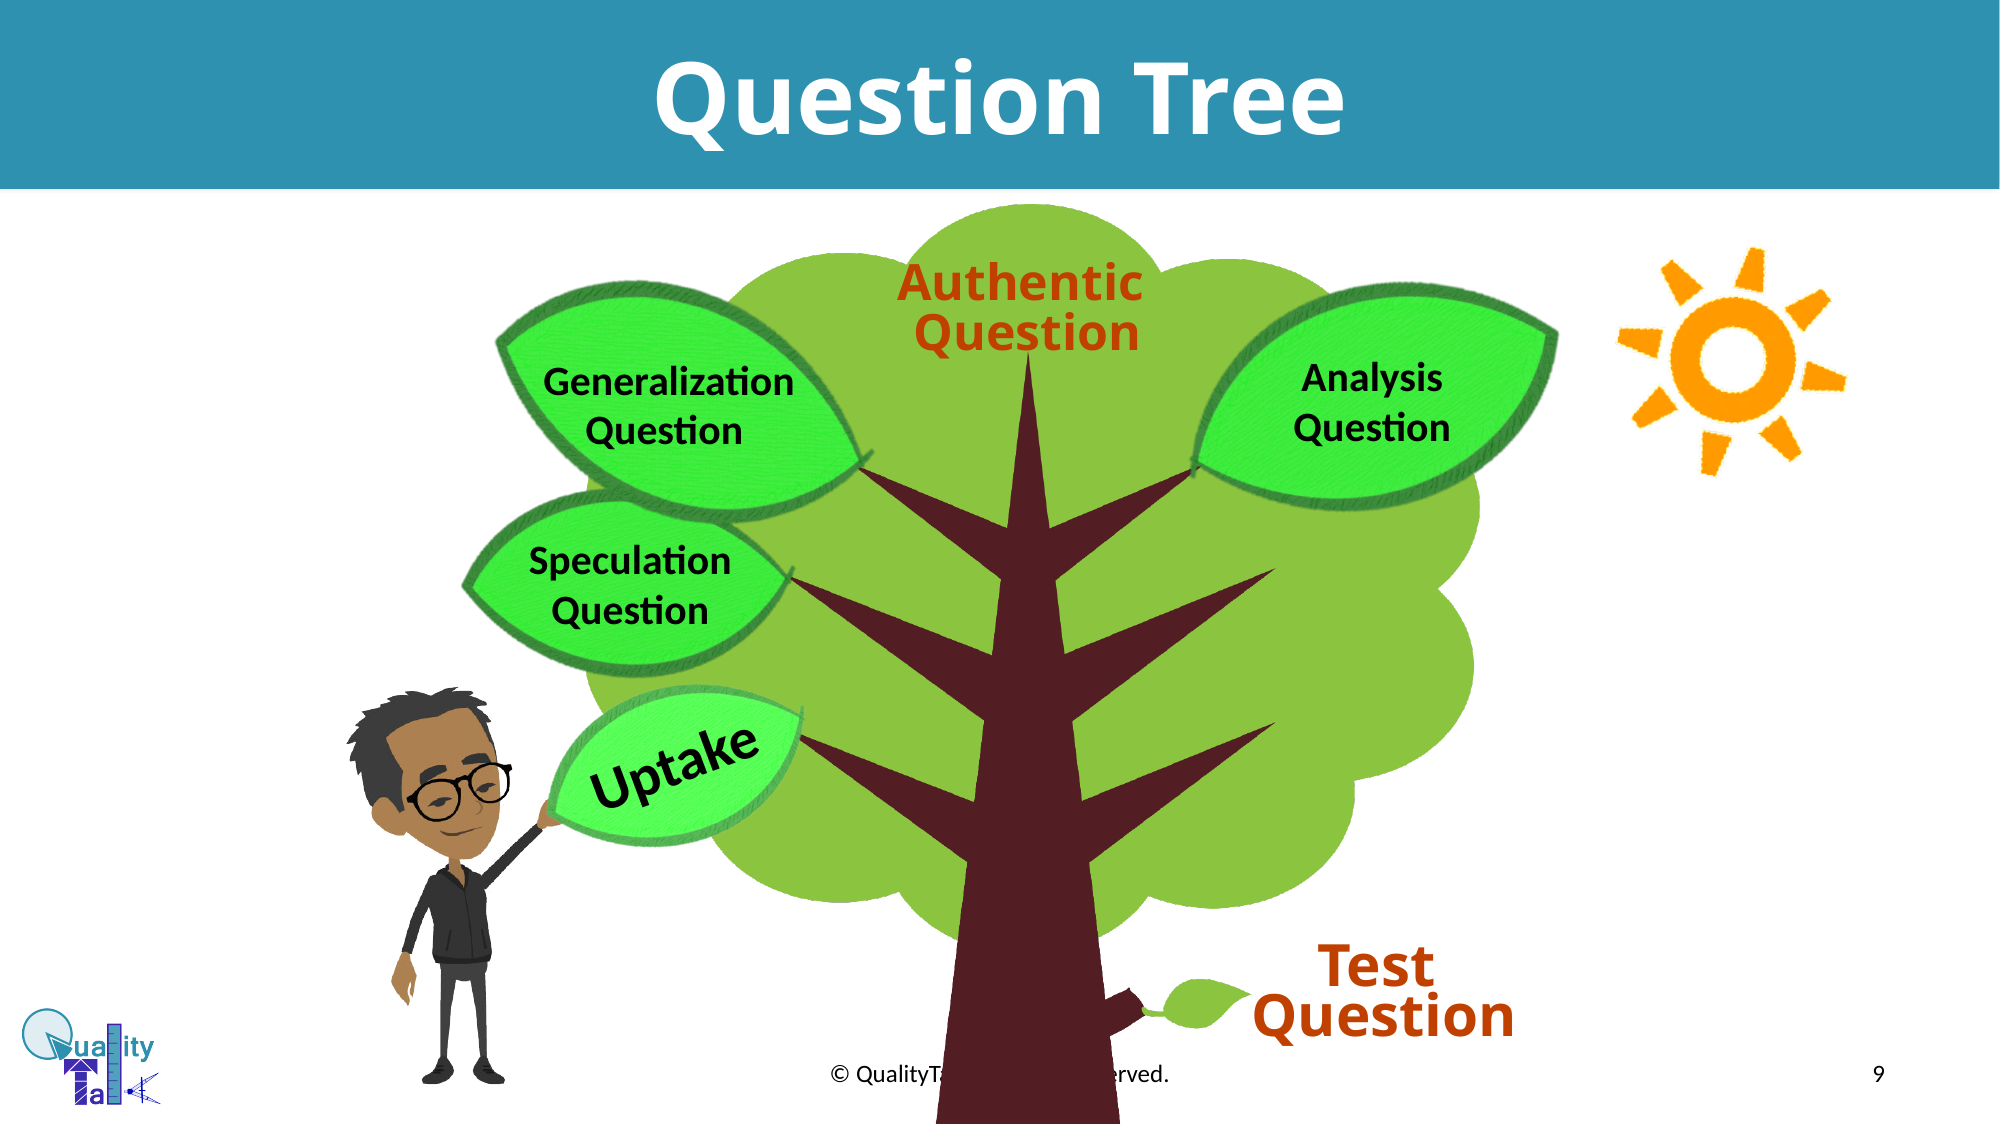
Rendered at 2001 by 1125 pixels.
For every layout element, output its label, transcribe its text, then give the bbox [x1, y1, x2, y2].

text_box Question Tree [0, 0, 2000, 191]
slide_number 9 [1611, 1042, 1900, 1103]
picture [325, 145, 1873, 1125]
picture [0, 994, 217, 1125]
